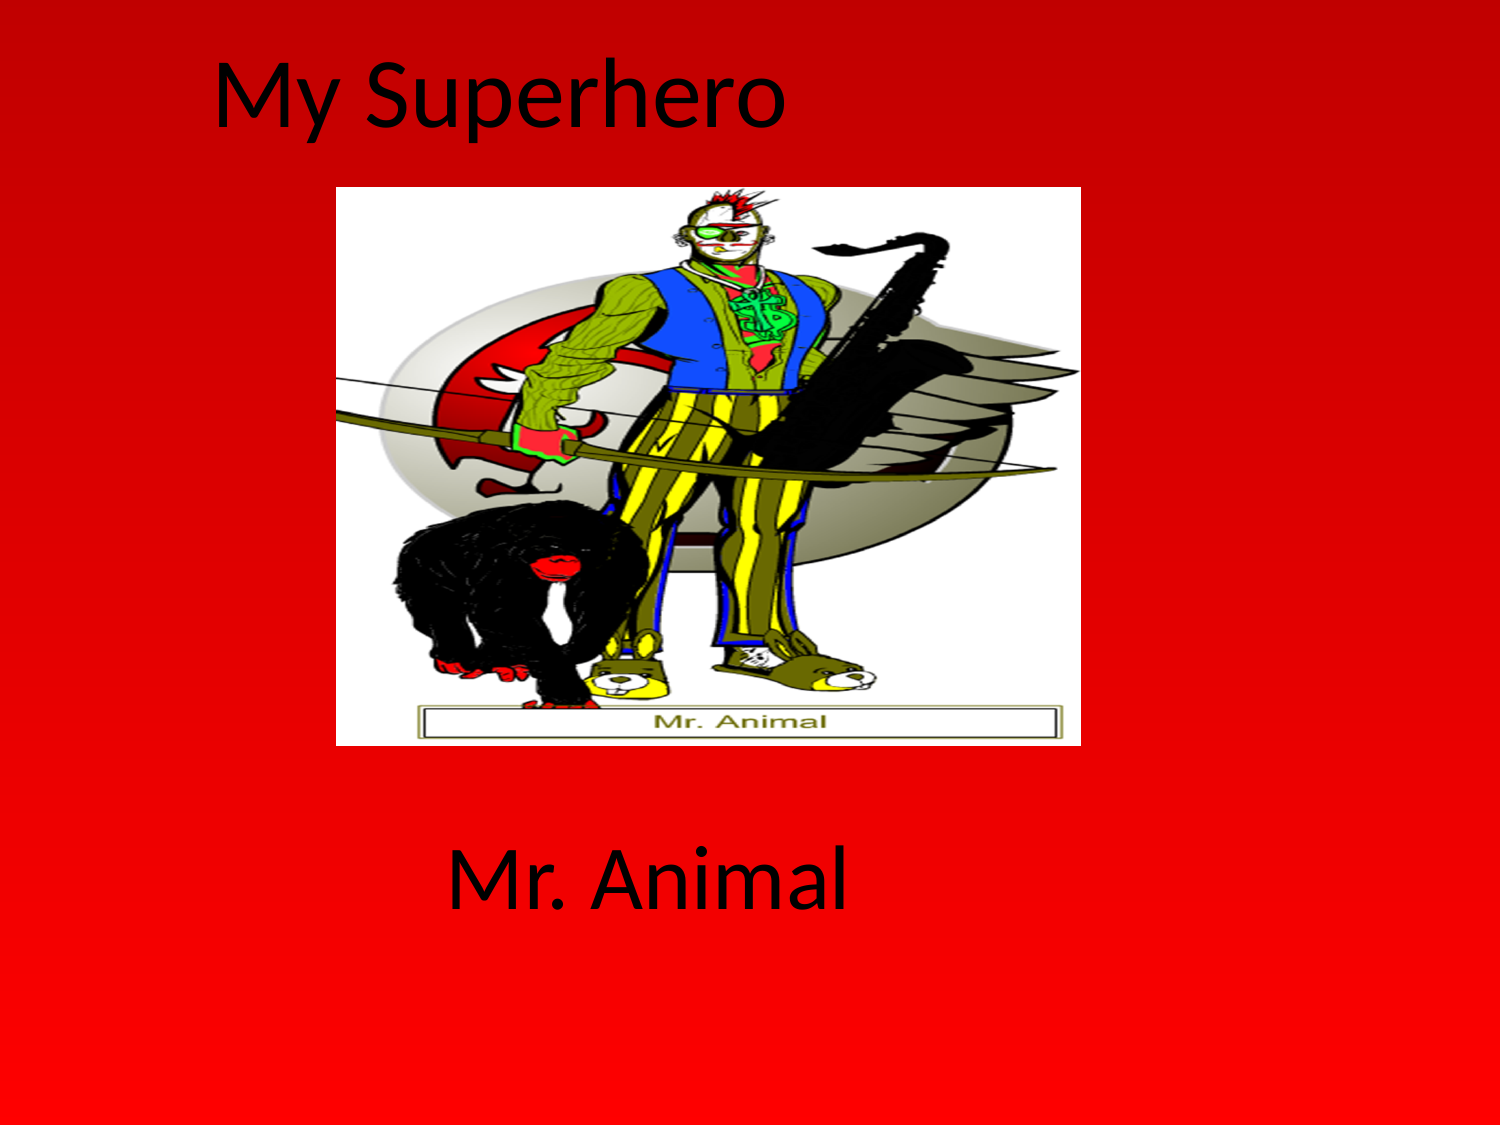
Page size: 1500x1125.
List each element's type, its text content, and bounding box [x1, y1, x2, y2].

picture [336, 187, 1081, 747]
text_box Mr. Animal [431, 810, 1187, 936]
text_box My Superhero [196, 20, 1331, 156]
